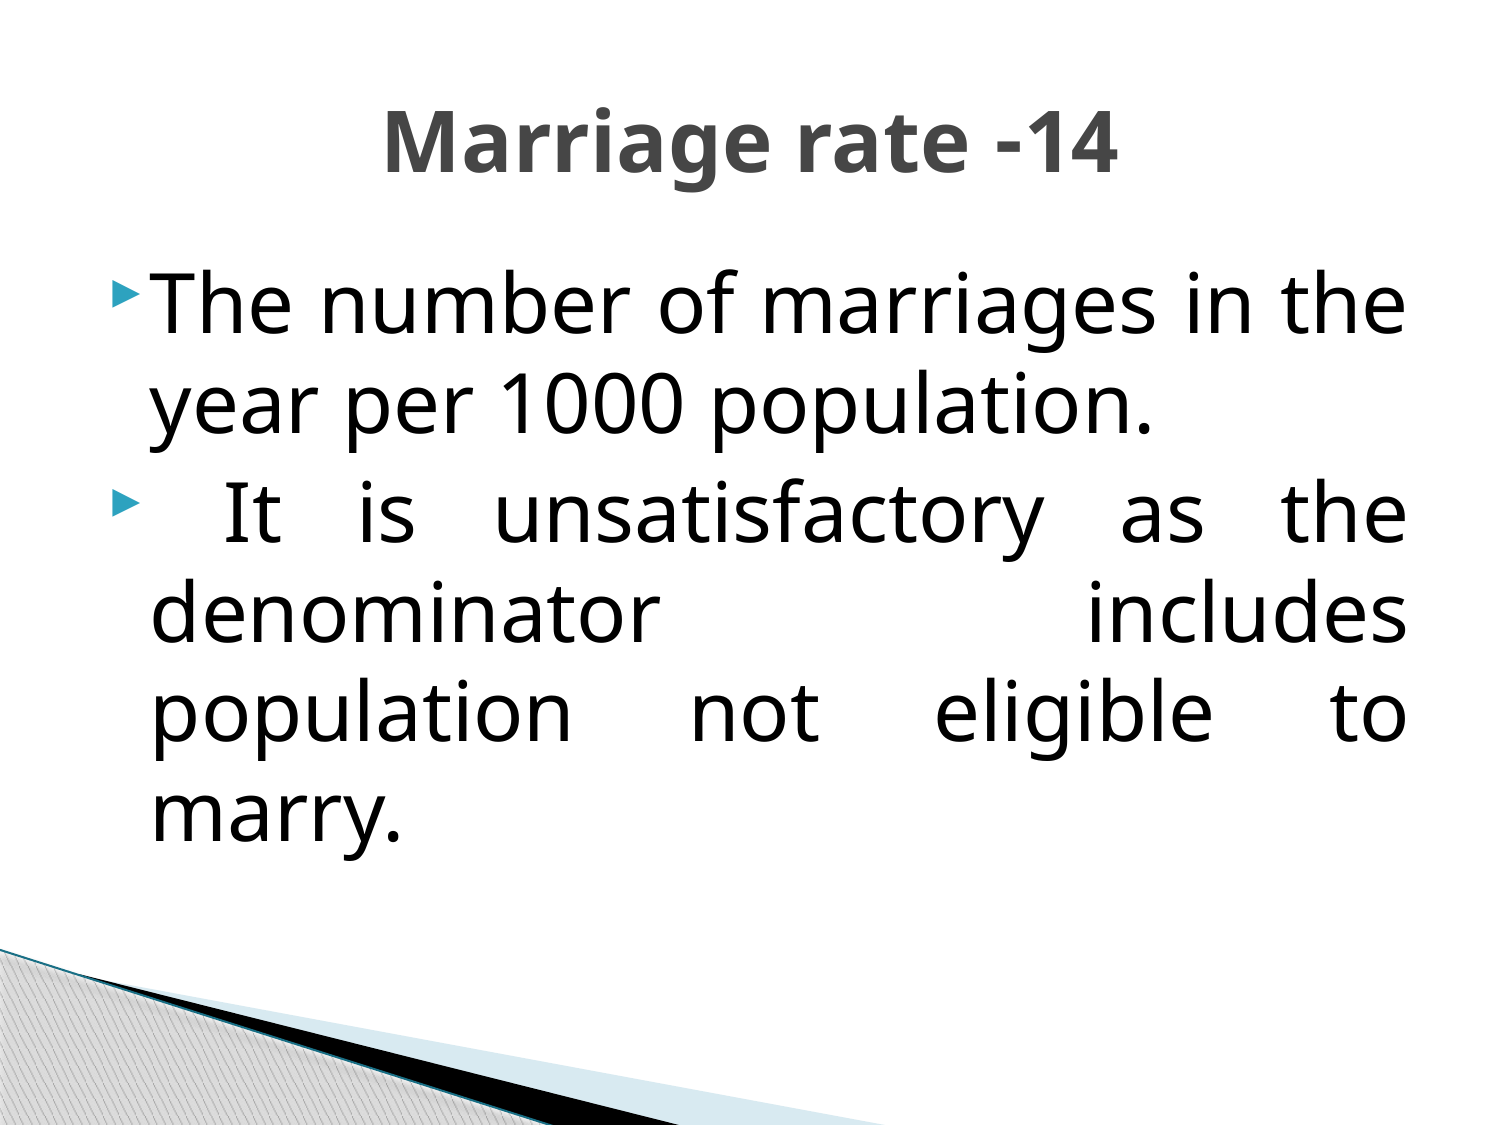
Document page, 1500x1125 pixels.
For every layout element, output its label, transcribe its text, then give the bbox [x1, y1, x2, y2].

title 14- Marriage rate [75, 45, 1425, 233]
list The number of marriages in the year per 1000 population. It is unsatisfactory as the denominator includes population not eligible to marry. [75, 243, 1425, 986]
